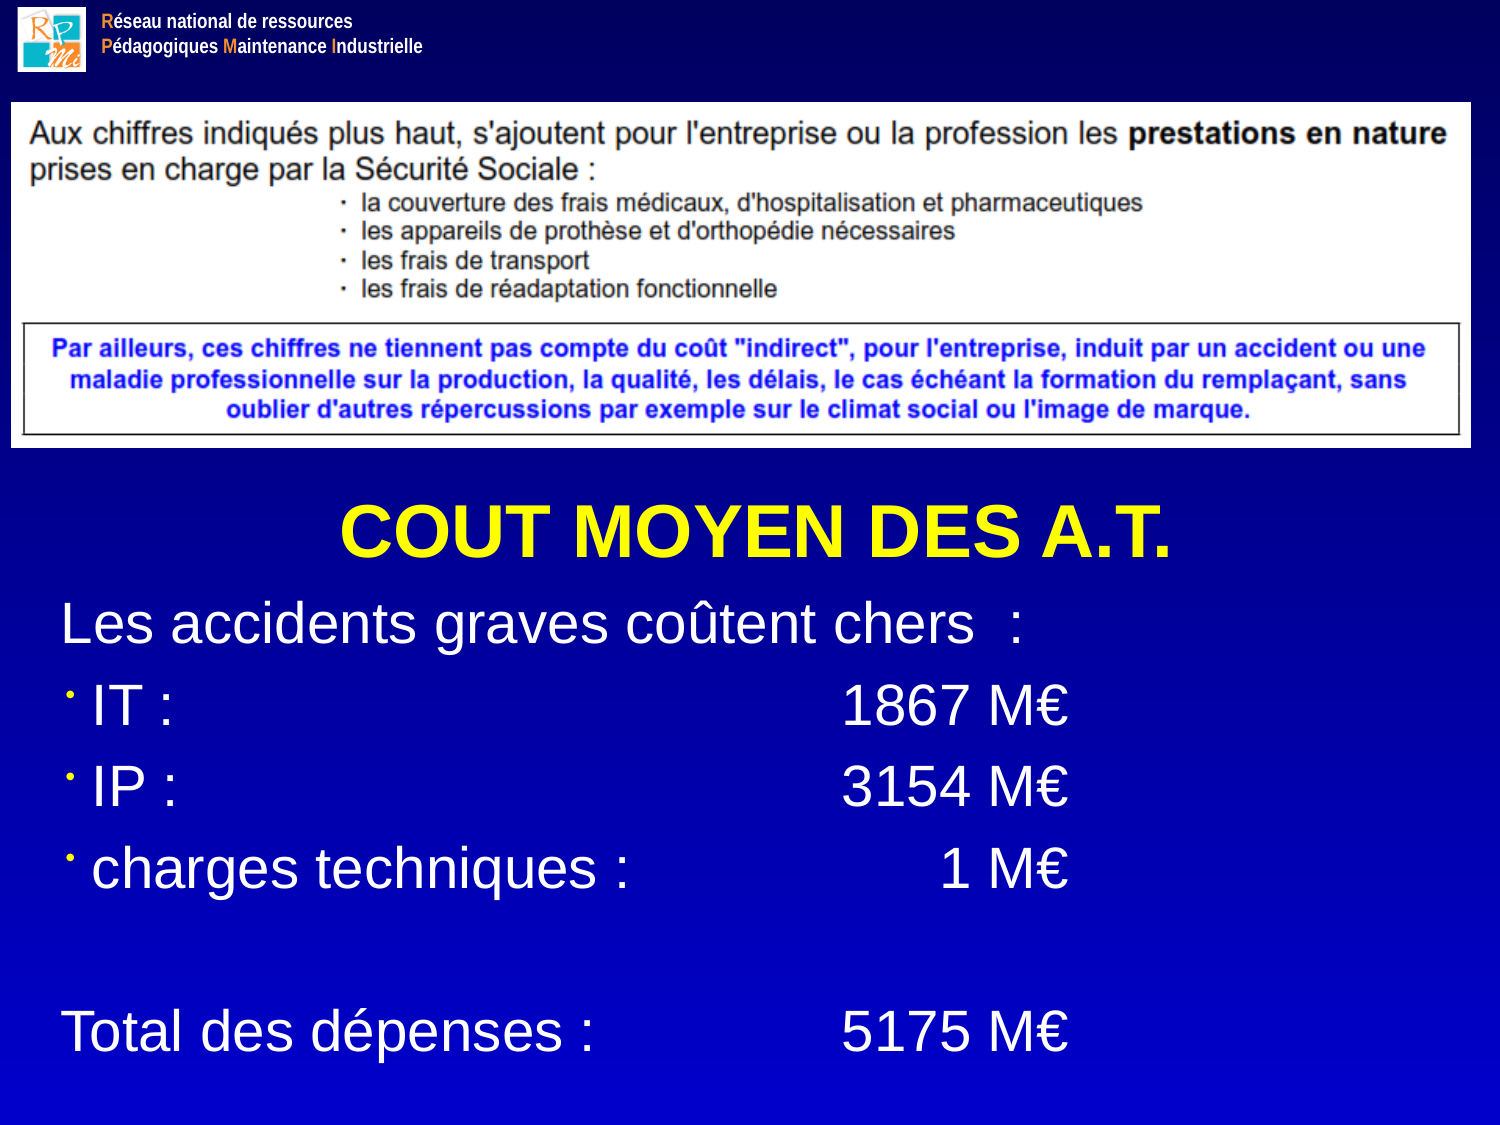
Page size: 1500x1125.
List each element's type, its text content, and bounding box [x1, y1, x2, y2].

subtitle Les accidents graves coûtent chers : IT : 1867 M€ IP : 3154 M€ charges techniques : 1 M€ Total des dépenses : 5175 M€ [45, 577, 1471, 1100]
text_box COUT MOYEN DES A.T. [110, 455, 1403, 611]
picture [11, 102, 1471, 449]
picture [17, 7, 86, 72]
